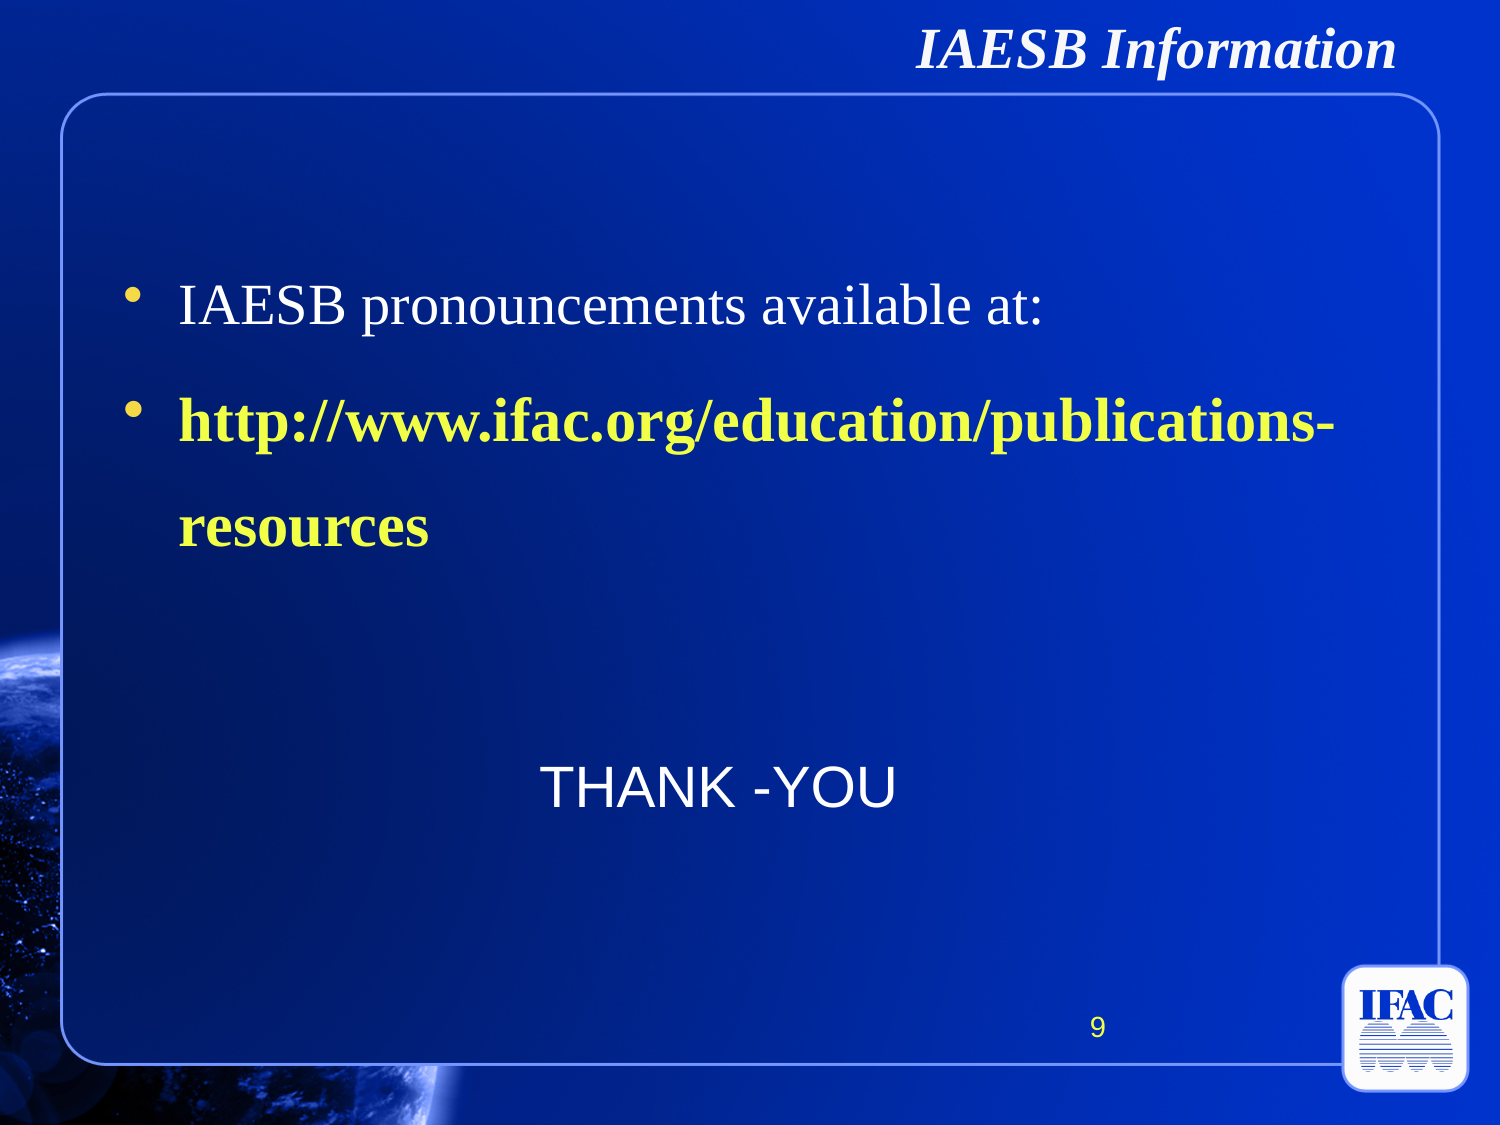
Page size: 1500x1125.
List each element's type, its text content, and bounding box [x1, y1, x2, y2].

list IAESB pronouncements available at: http://www.ifac.org/education/publications-resources [107, 230, 1411, 812]
text_box THANK -YOU [524, 714, 983, 827]
title IAESB Information [149, 0, 1414, 92]
picture [0, 0, 1500, 1125]
slide_number 9 [1074, 1001, 1425, 1080]
